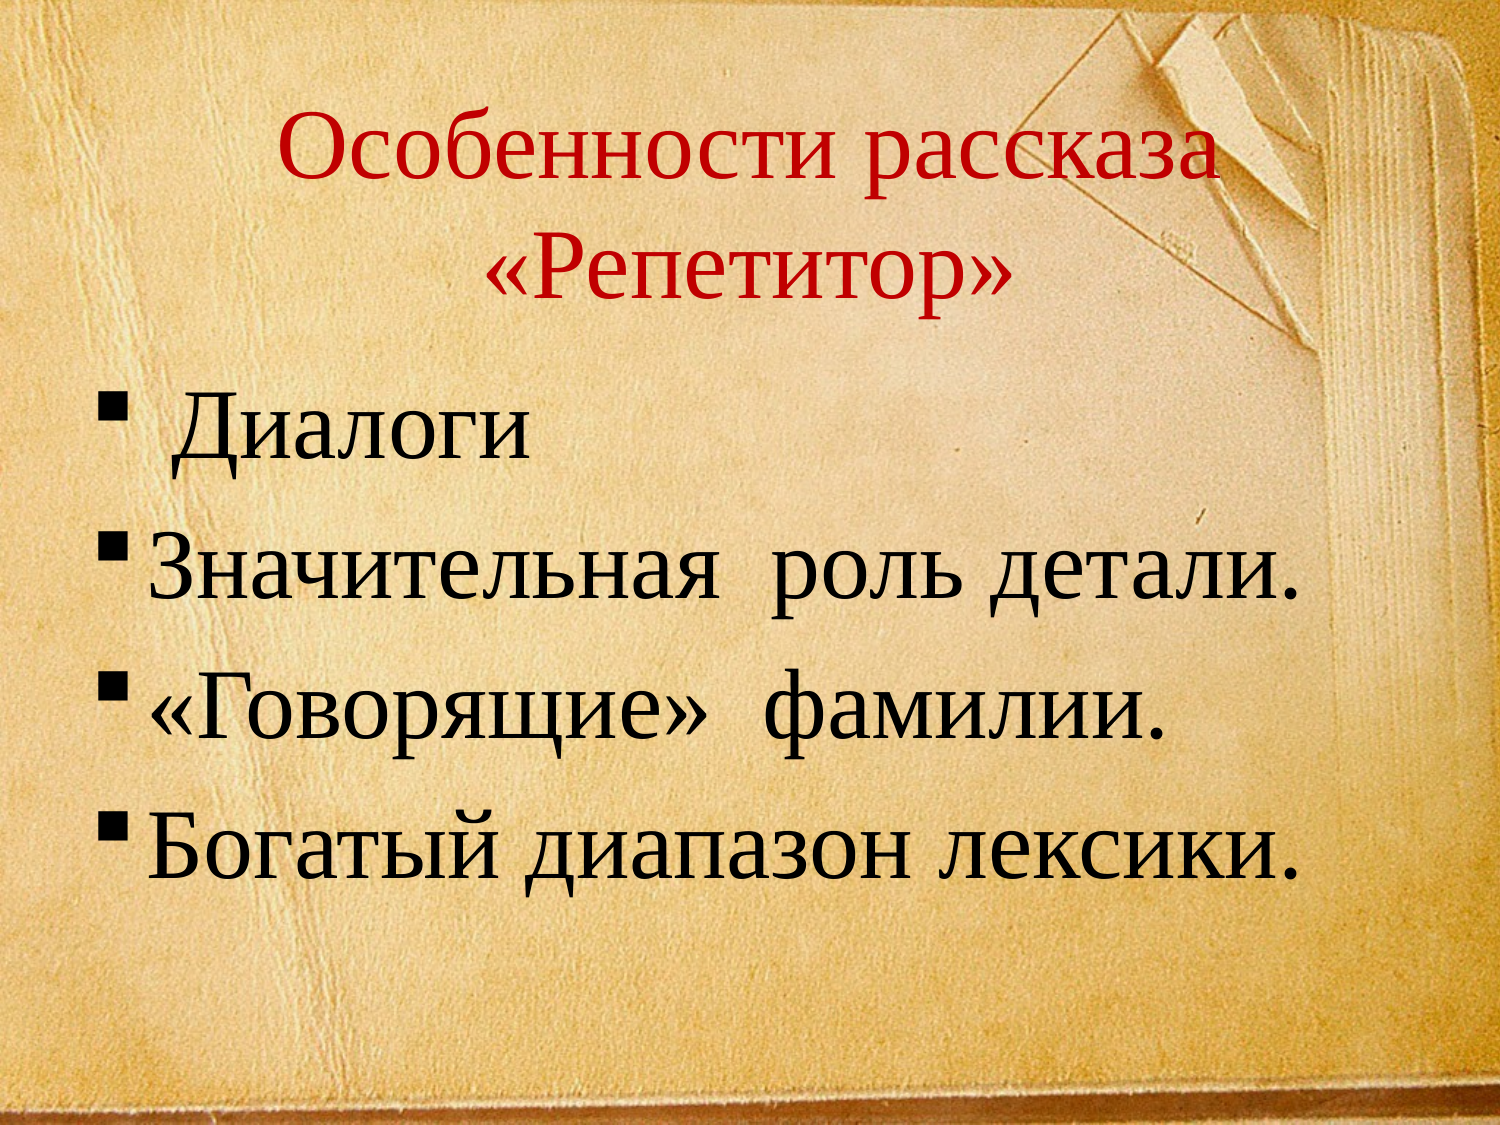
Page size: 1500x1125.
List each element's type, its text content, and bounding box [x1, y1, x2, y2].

list Диалоги Значительная роль детали. «Говорящие» фамилии. Богатый диапазон лексики. [75, 351, 1425, 1079]
picture [0, 0, 1500, 1125]
title Особенности рассказа «Репетитор» [75, 45, 1425, 351]
